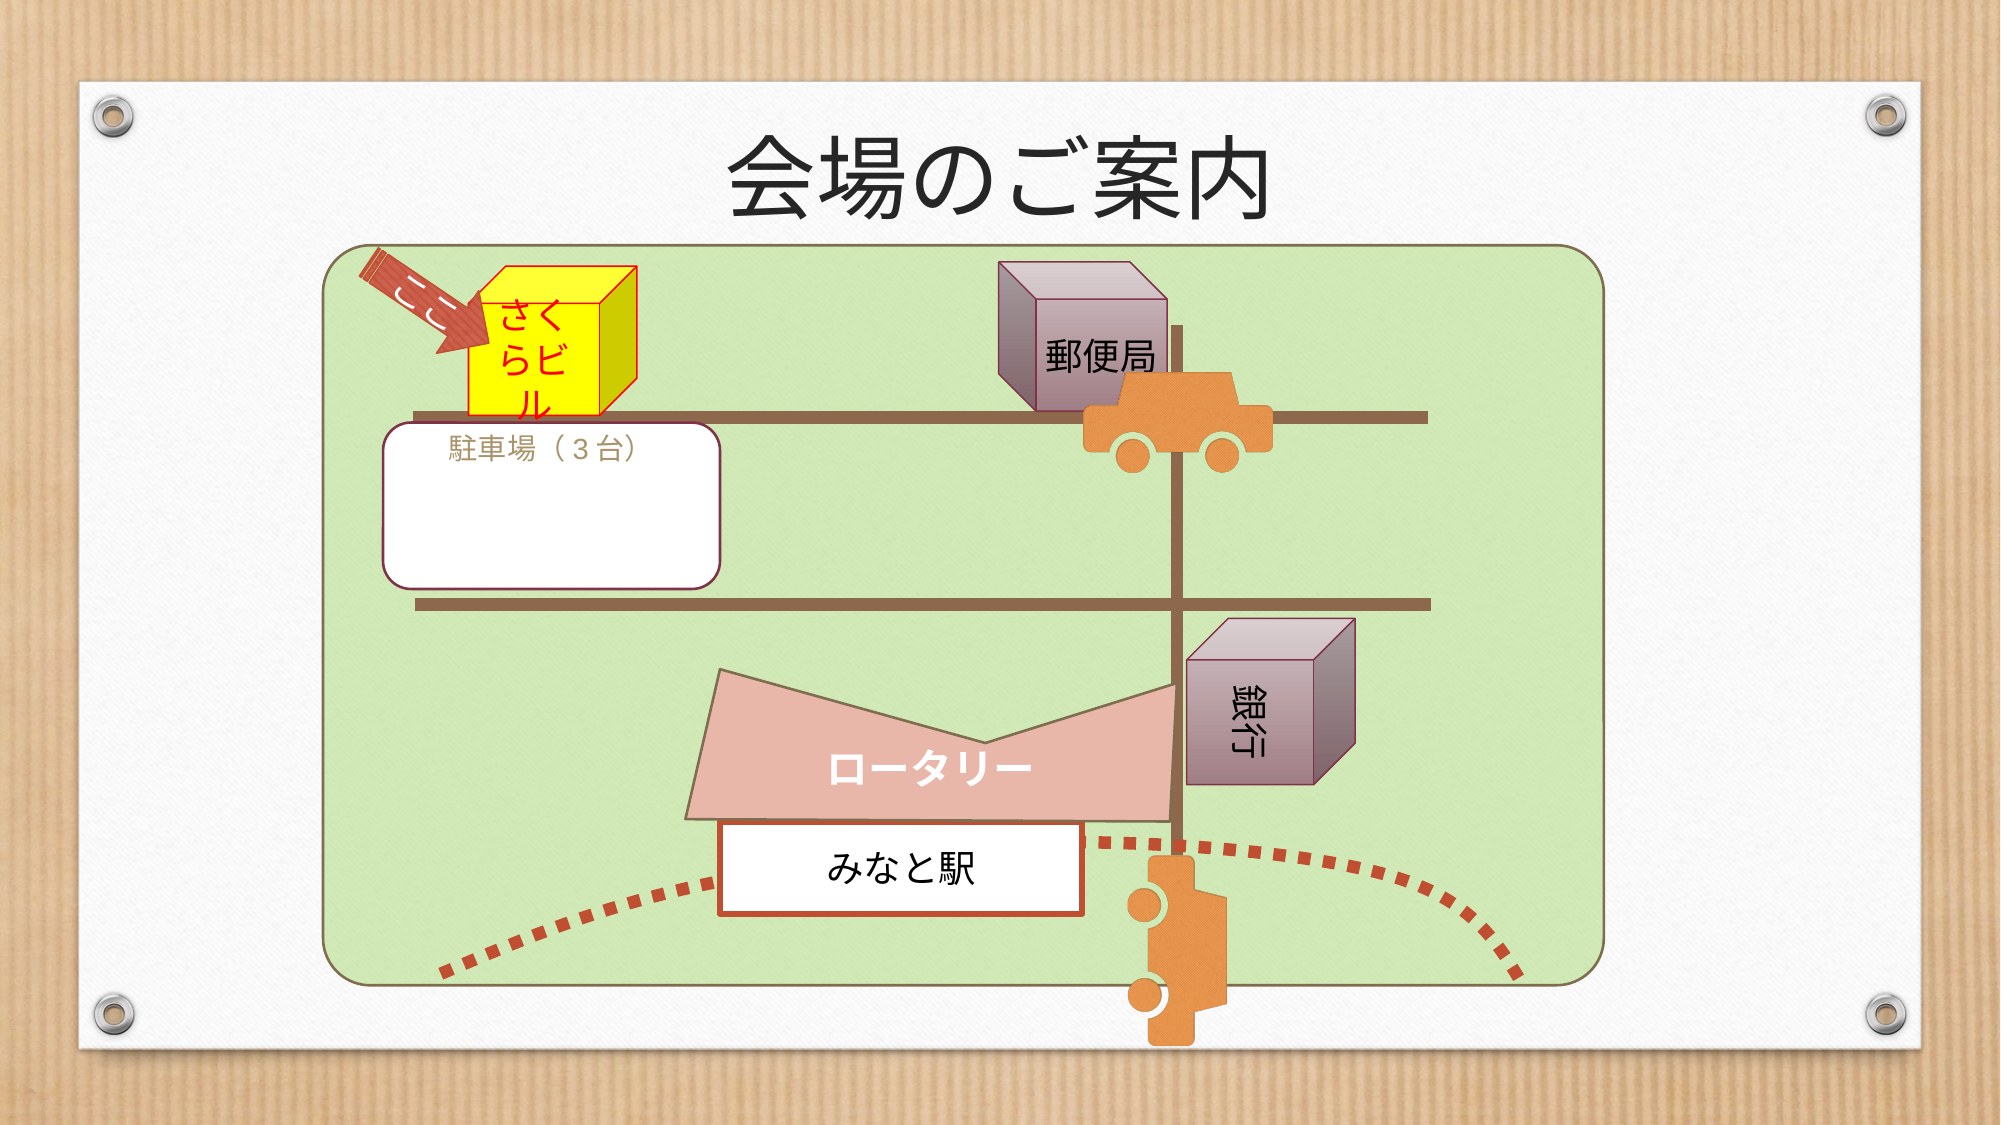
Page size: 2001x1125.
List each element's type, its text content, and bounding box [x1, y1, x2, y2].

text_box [322, 244, 1605, 986]
picture [0, 0, 2001, 1125]
title 会場のご案内 [212, 90, 1788, 262]
